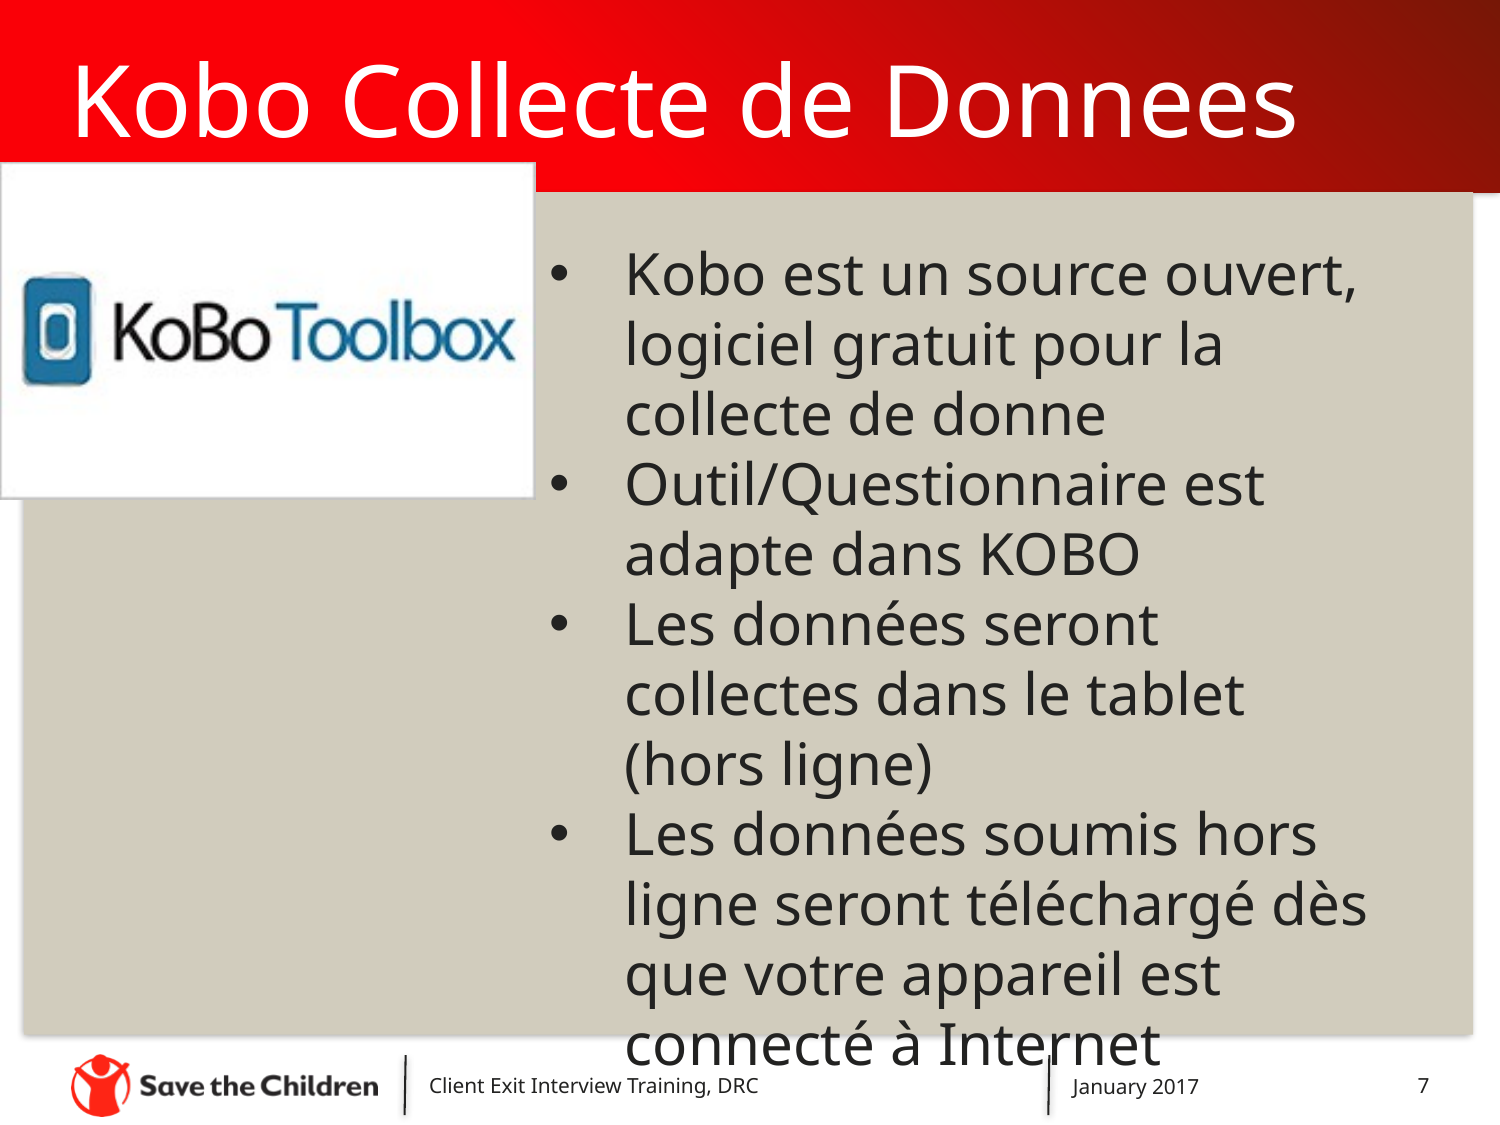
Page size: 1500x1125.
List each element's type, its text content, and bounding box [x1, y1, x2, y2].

picture [71, 1054, 378, 1117]
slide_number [1057, 1078, 1317, 1117]
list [0, 162, 536, 501]
title Kobo Collecte de Donnees [69, 33, 1429, 163]
text_box Kobo est un source ouvert, logiciel gratuit pour la collecte de donne Outil/Questionnaire est adapte dans KOBO Les données seront collectes dans le tablet (hors ligne) Les données soumis hors ligne seront téléchargé dès que votre appareil est connecté à Internet [549, 237, 1400, 1078]
footer Client Exit Interview Training, DRC [414, 1056, 1042, 1117]
slide_number 7 [1317, 1056, 1445, 1117]
